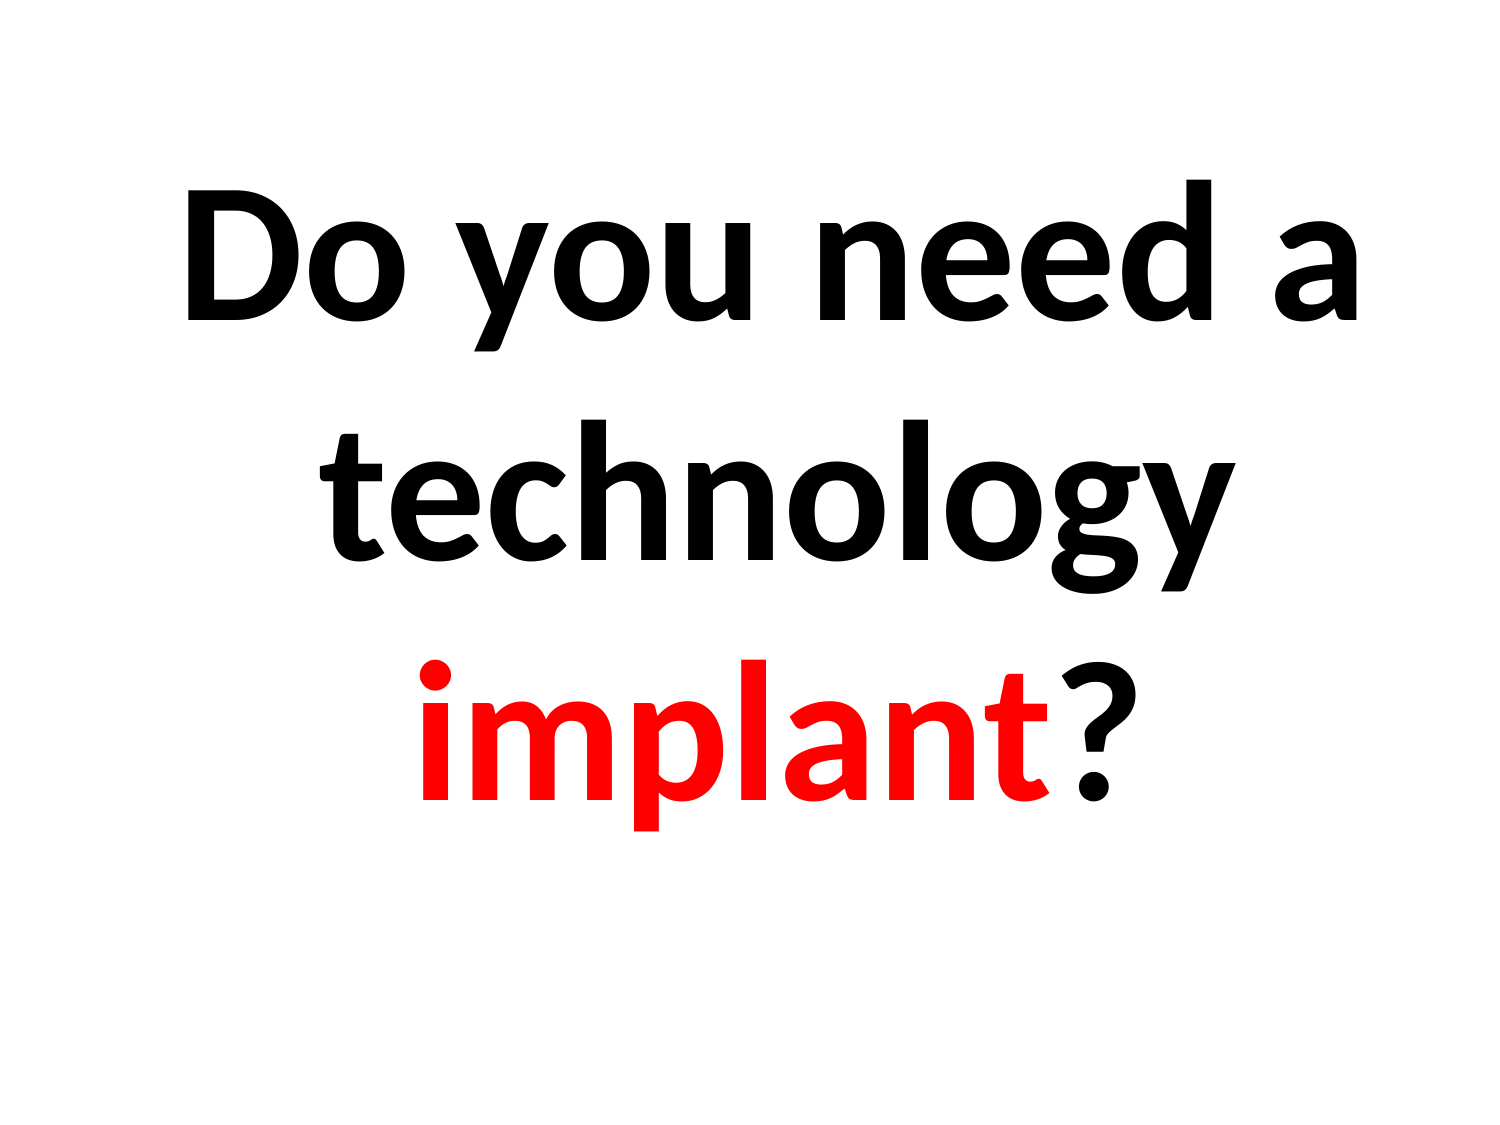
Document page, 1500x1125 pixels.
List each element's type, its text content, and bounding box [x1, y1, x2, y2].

list Do you need a technology implant? [75, 112, 1425, 1005]
